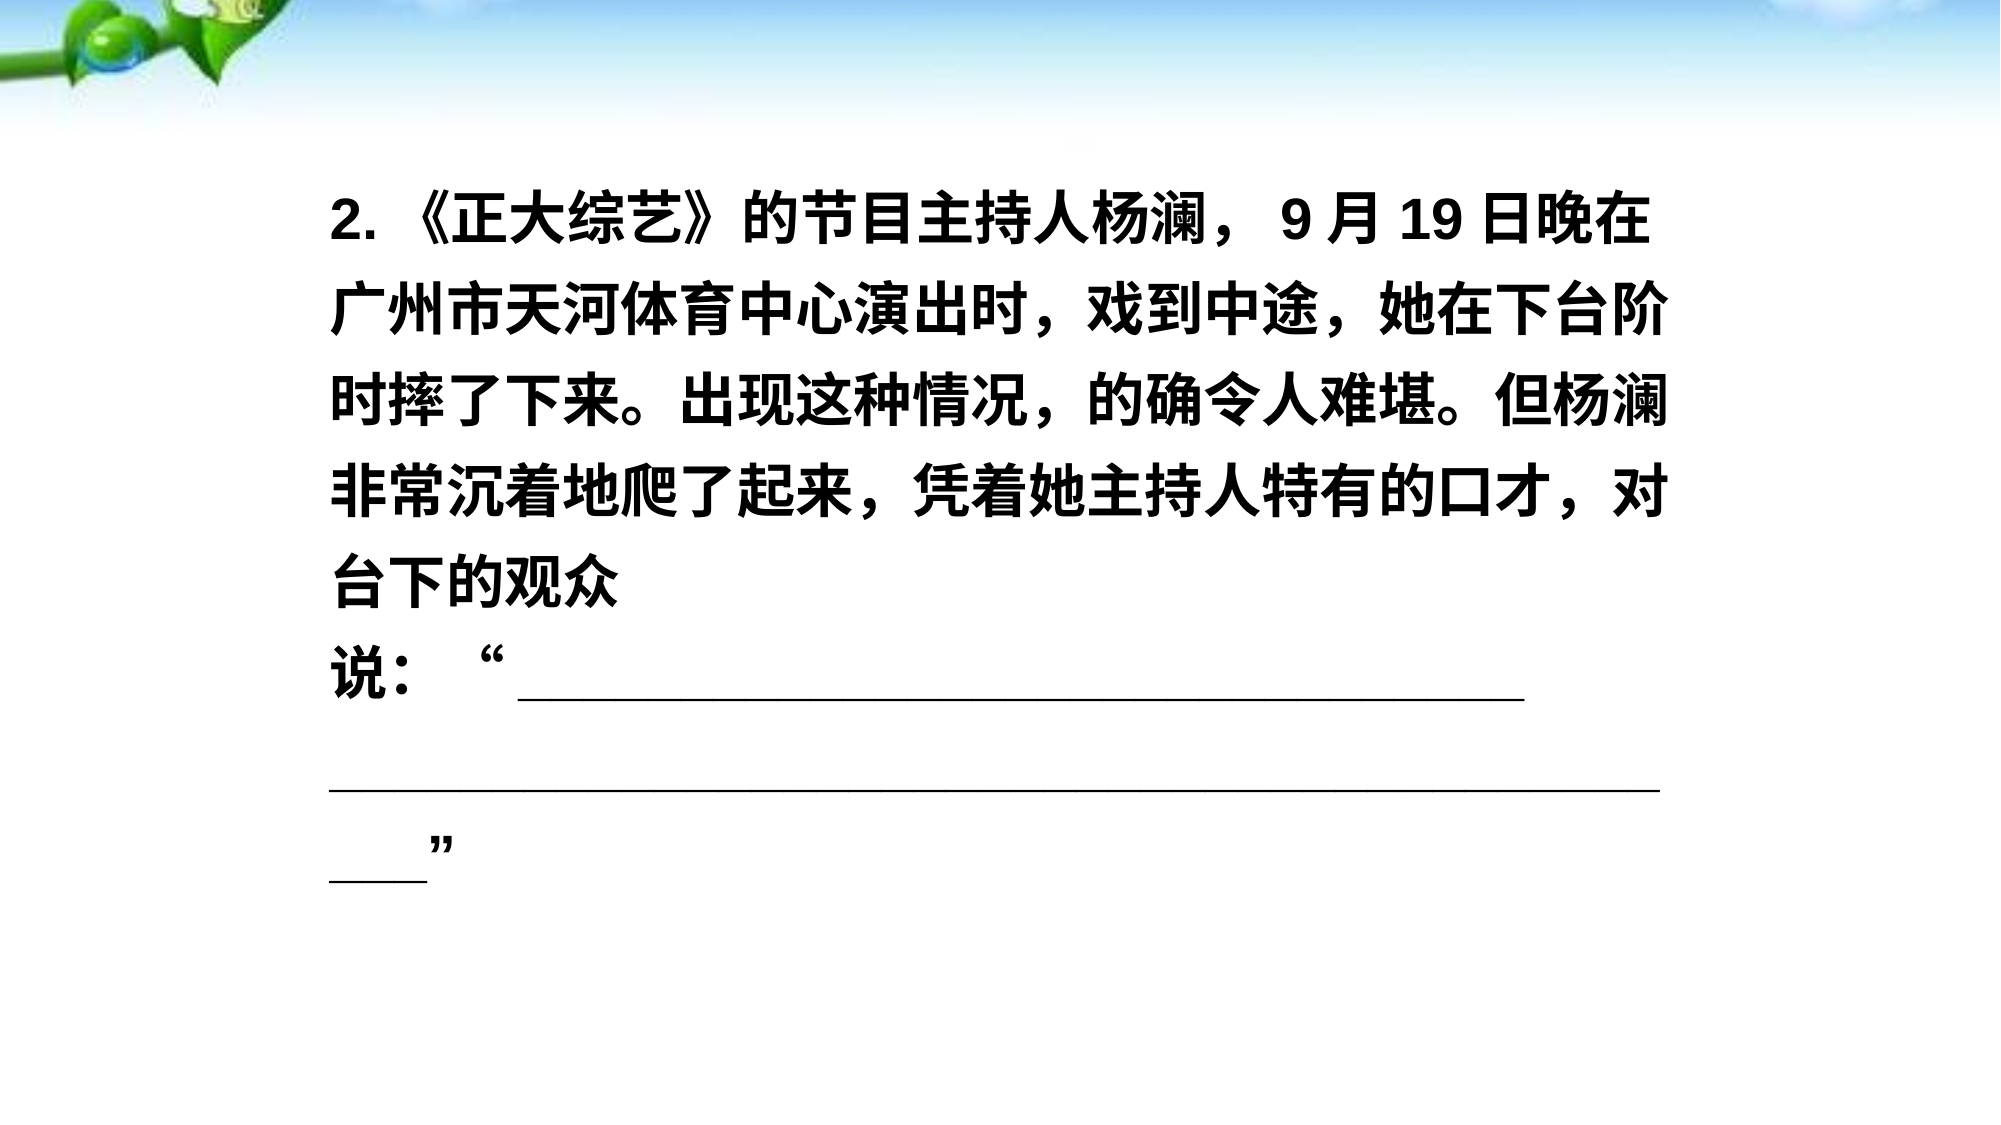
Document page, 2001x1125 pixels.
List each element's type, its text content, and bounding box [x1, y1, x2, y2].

text_box 2.《正大综艺》的节目主持人杨澜，9月19日晚在广州市天河体育中心演出时，戏到中途，她在下台阶时摔了下来。出现这种情况，的确令人难堪。但杨澜非常沉着地爬了起来，凭着她主持人特有的口才，对台下的观众说：“_______________________________ ____________________________________________” [314, 153, 1709, 896]
picture [0, 0, 2001, 1125]
